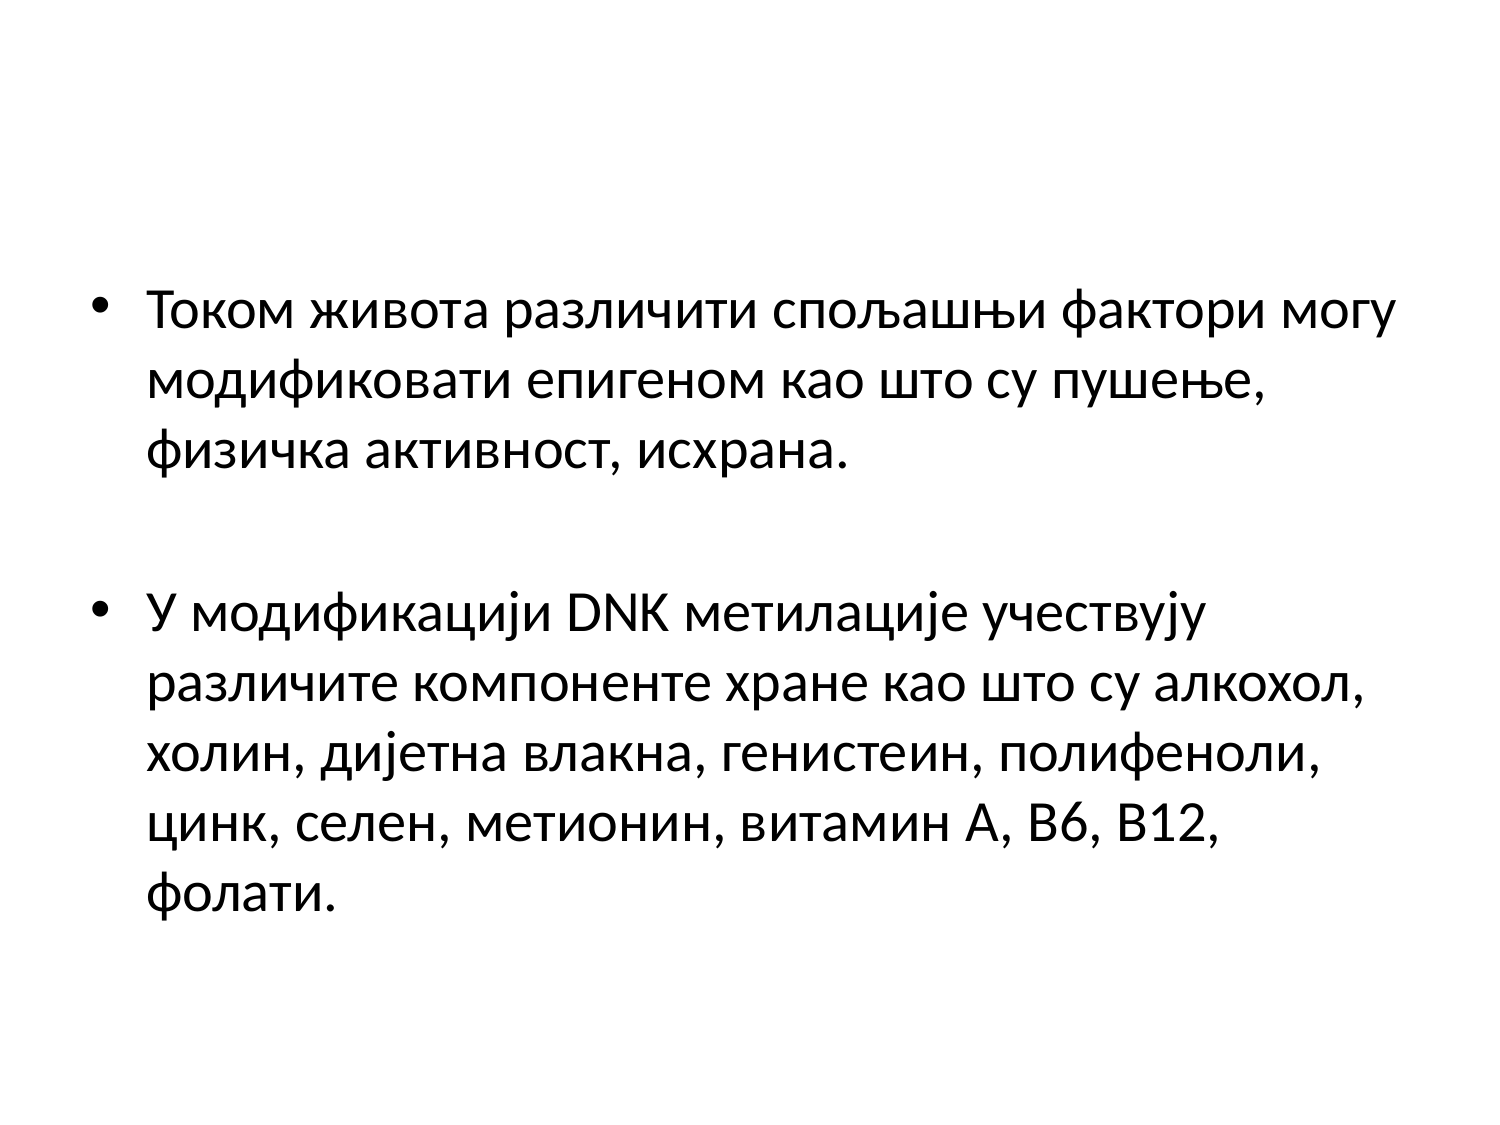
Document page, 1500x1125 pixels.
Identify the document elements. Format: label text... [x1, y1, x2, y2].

list Током живота различити спољашњи фактори могу модификовати епигеном као што су пушење, физичка активност, исхрана. У модификацији DNK метилације учествују различите компоненте хране као што су алкохол, холин, дијетна влакна, генистеин, полифеноли, цинк, селен, метионин, витамин А, В6, В12, фолати. [74, 262, 1426, 1006]
